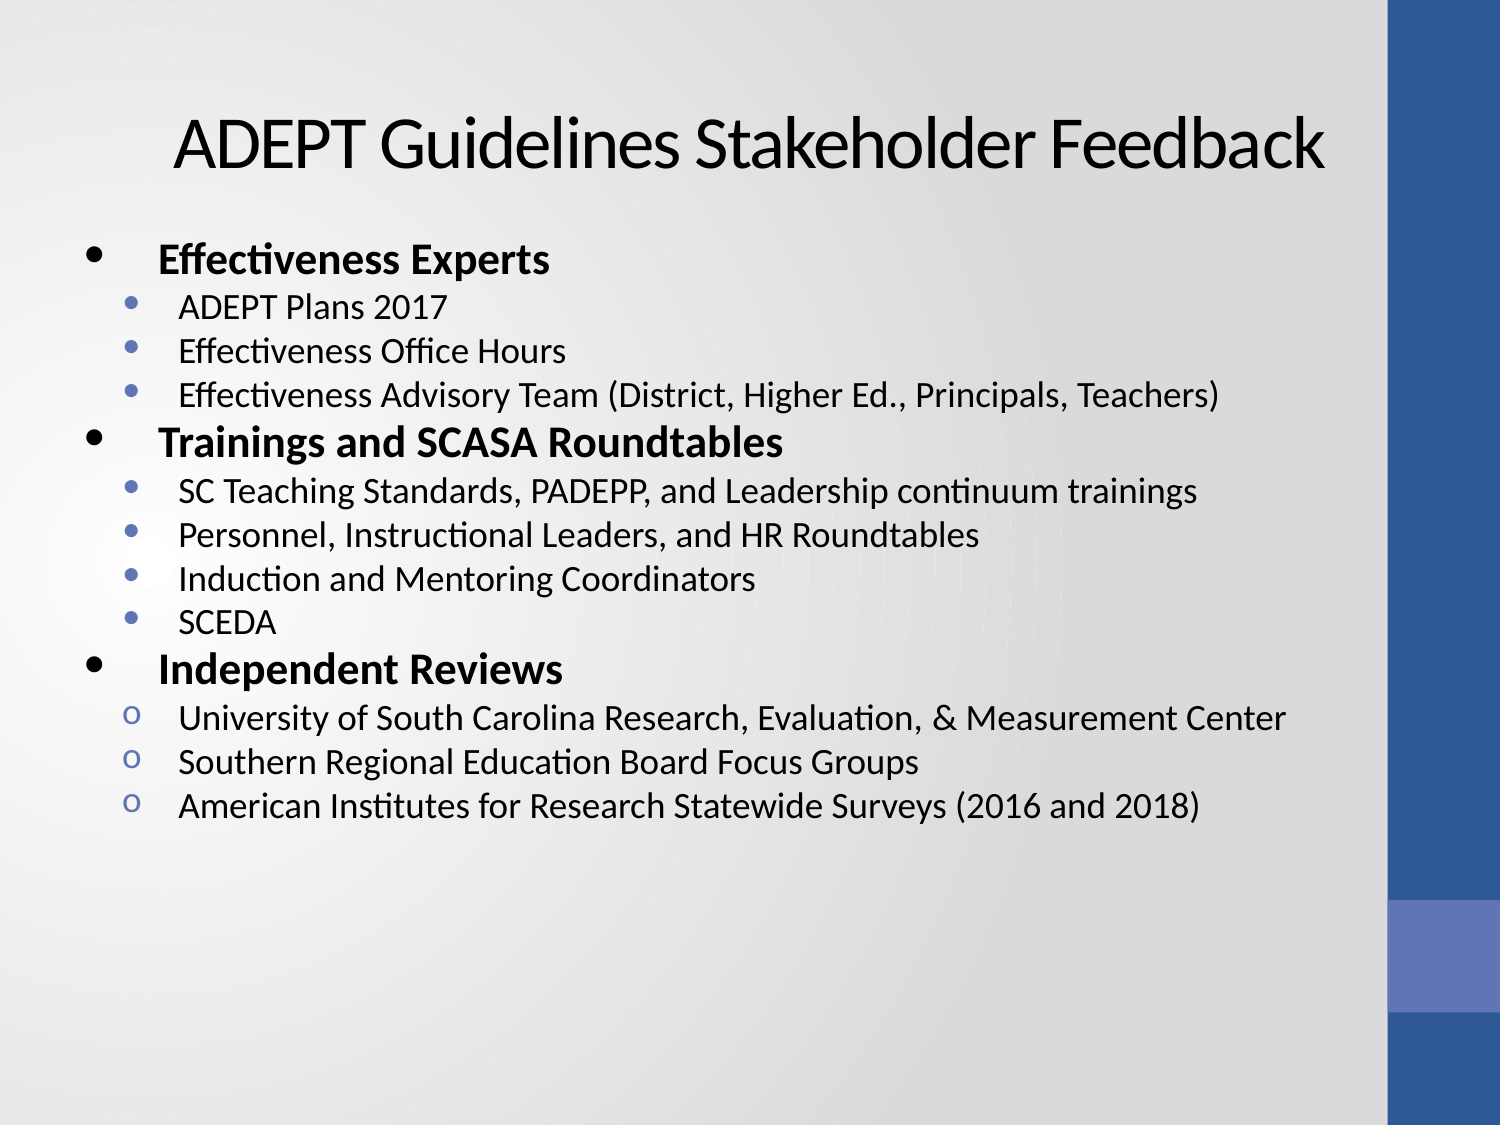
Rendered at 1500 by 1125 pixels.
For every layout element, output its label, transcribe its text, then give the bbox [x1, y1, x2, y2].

list Effectiveness Experts ADEPT Plans 2017 Effectiveness Office Hours Effectiveness Advisory Team (District, Higher Ed., Principals, Teachers) Trainings and SCASA Roundtables SC Teaching Standards, PADEPP, and Leadership continuum trainings Personnel, Instructional Leaders, and HR Roundtables Induction and Mentoring Coordinators SCEDA Independent Reviews University of South Carolina Research, Evaluation, & Measurement Center Southern Regional Education Board Focus Groups American Institutes for Research Statewide Surveys (2016 and 2018) [50, 232, 1425, 863]
title ADEPT Guidelines Stakeholder Feedback [75, 45, 1425, 232]
